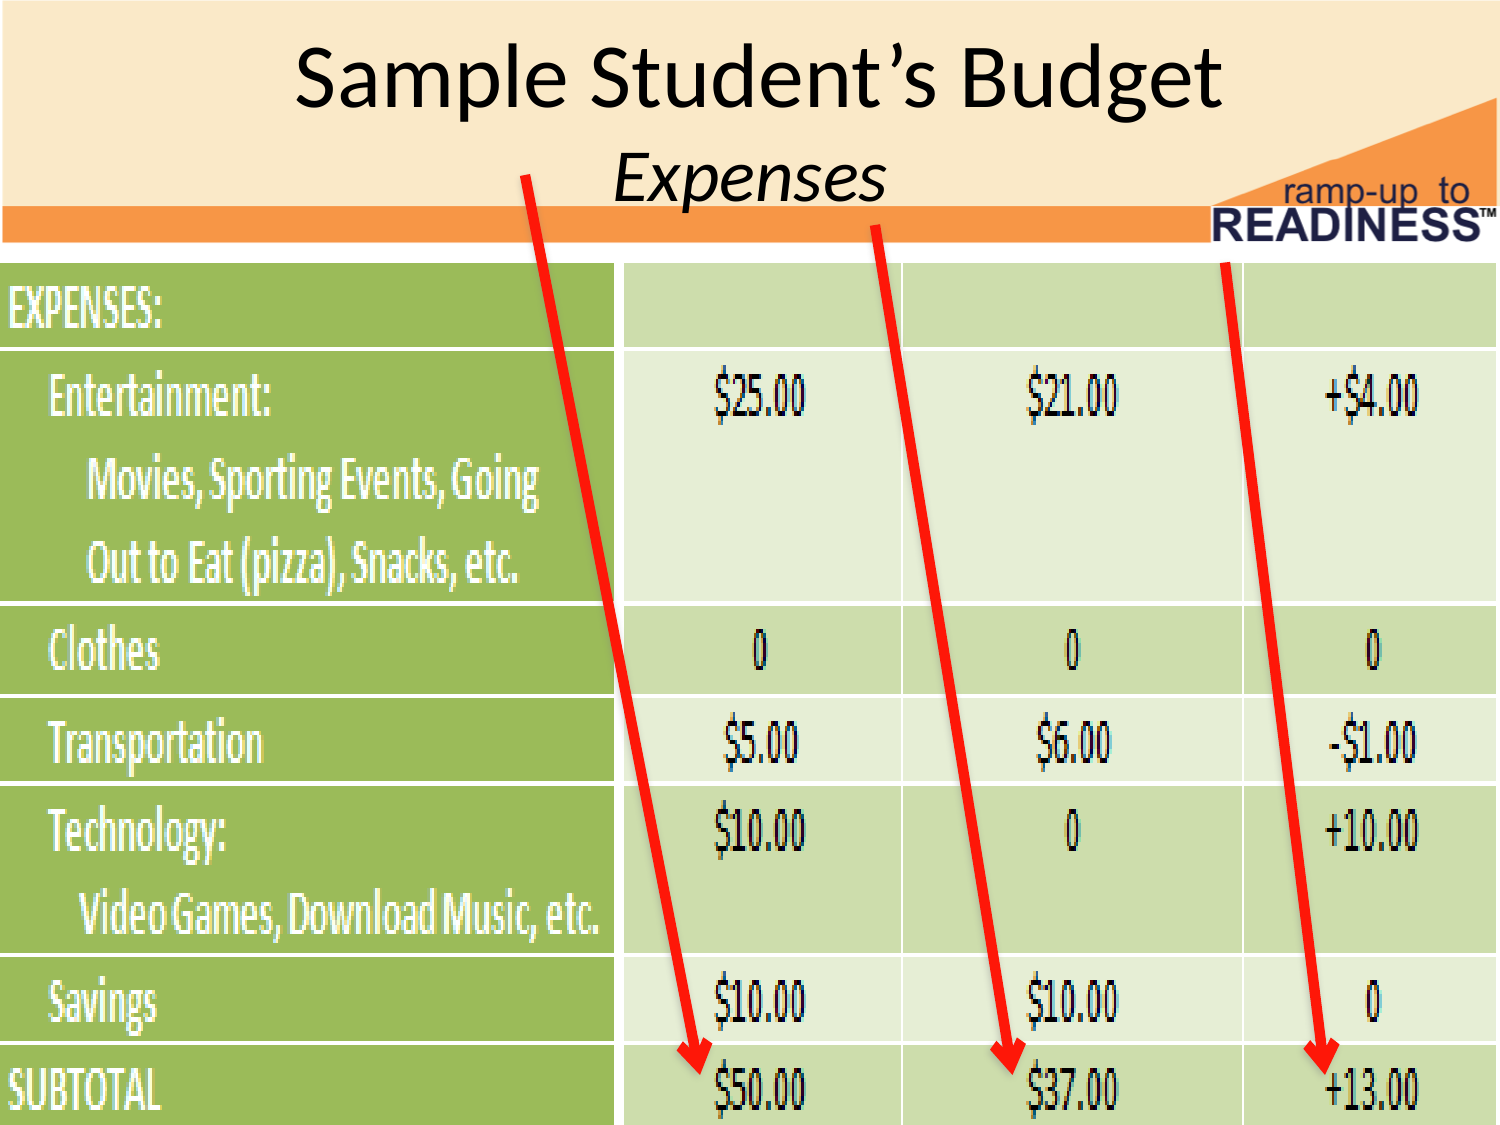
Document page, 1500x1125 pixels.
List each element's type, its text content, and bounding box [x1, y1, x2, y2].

picture [0, 0, 1500, 1125]
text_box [524, 174, 701, 1076]
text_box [1224, 262, 1326, 1076]
title Sample Student’s Budget Expenses [75, 0, 1425, 233]
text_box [874, 224, 1013, 1076]
